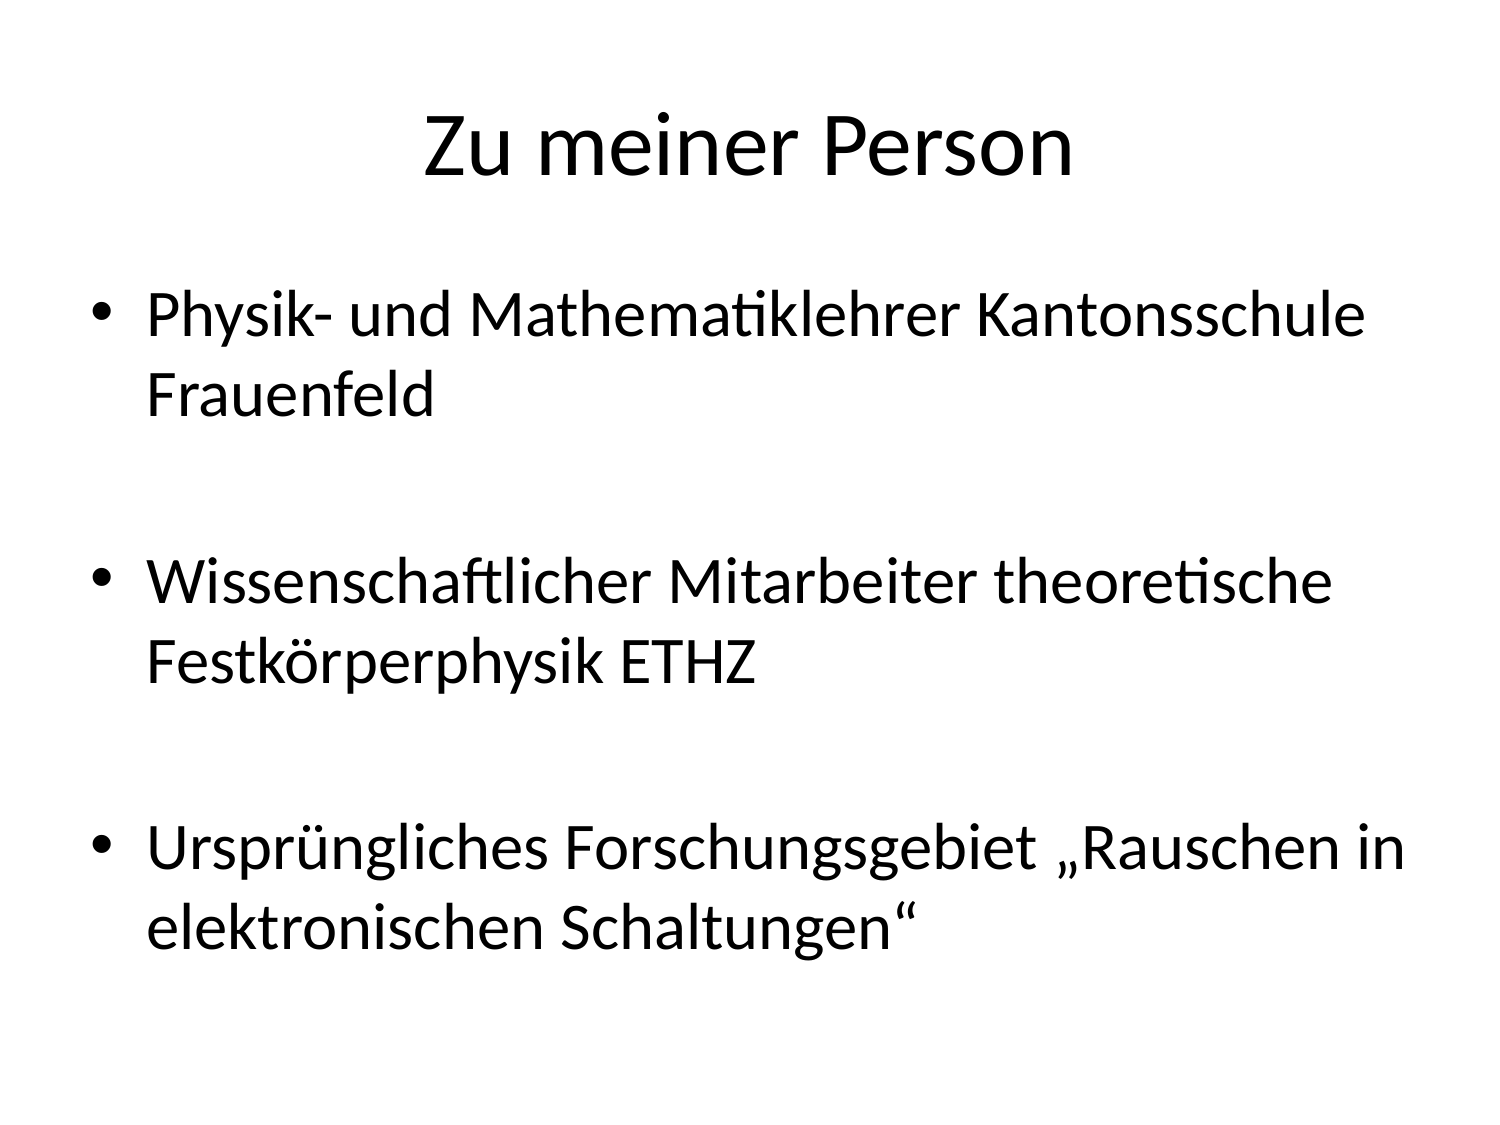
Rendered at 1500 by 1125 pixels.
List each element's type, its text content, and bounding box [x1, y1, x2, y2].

list Physik- und Mathematiklehrer Kantonsschule Frauenfeld Wissenschaftlicher Mitarbeiter theoretische Festkörperphysik ETHZ Ursprüngliches Forschungsgebiet „Rauschen in elektronischen Schaltungen“ [75, 262, 1425, 1005]
title Zu meiner Person [75, 45, 1425, 233]
